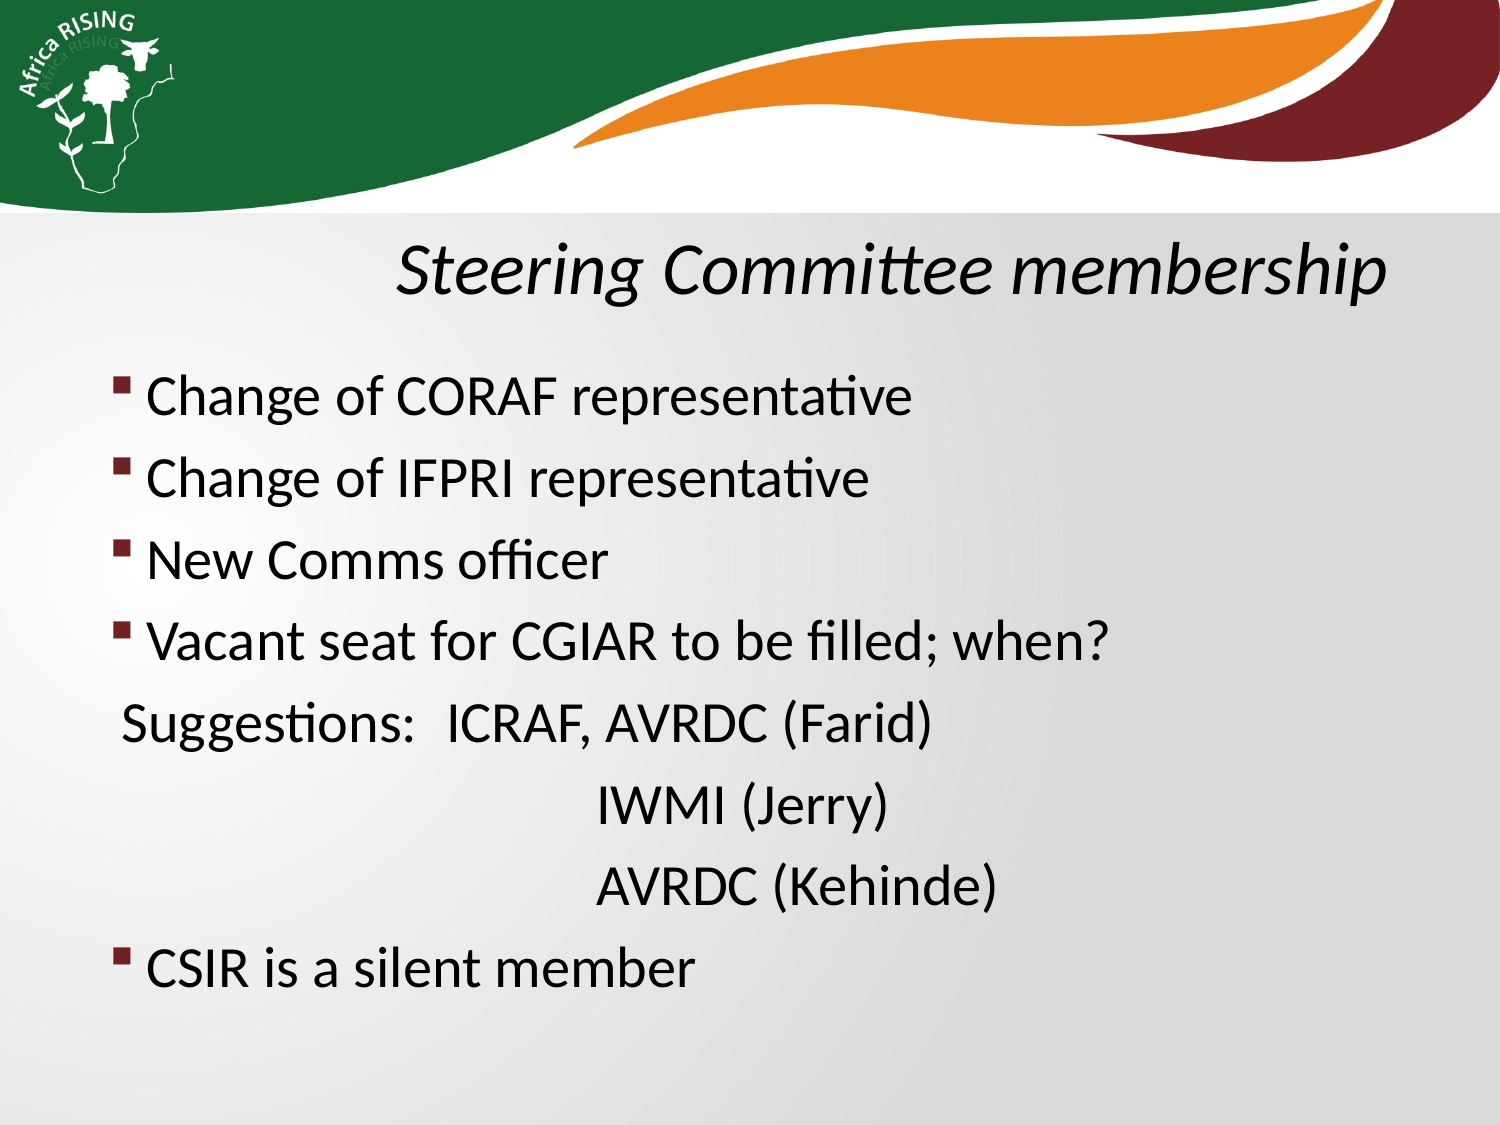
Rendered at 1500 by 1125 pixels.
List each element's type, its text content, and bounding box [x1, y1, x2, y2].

list Steering Committee membership [362, 212, 1450, 313]
picture [0, 0, 1500, 213]
list Change of CORAF representative Change of IFPRI representative New Comms officer Vacant seat for CGIAR to be filled; when? Suggestions: ICRAF, AVRDC (Farid) IWMI (Jerry) AVRDC (Kehinde) CSIR is a silent member [75, 350, 1350, 1075]
